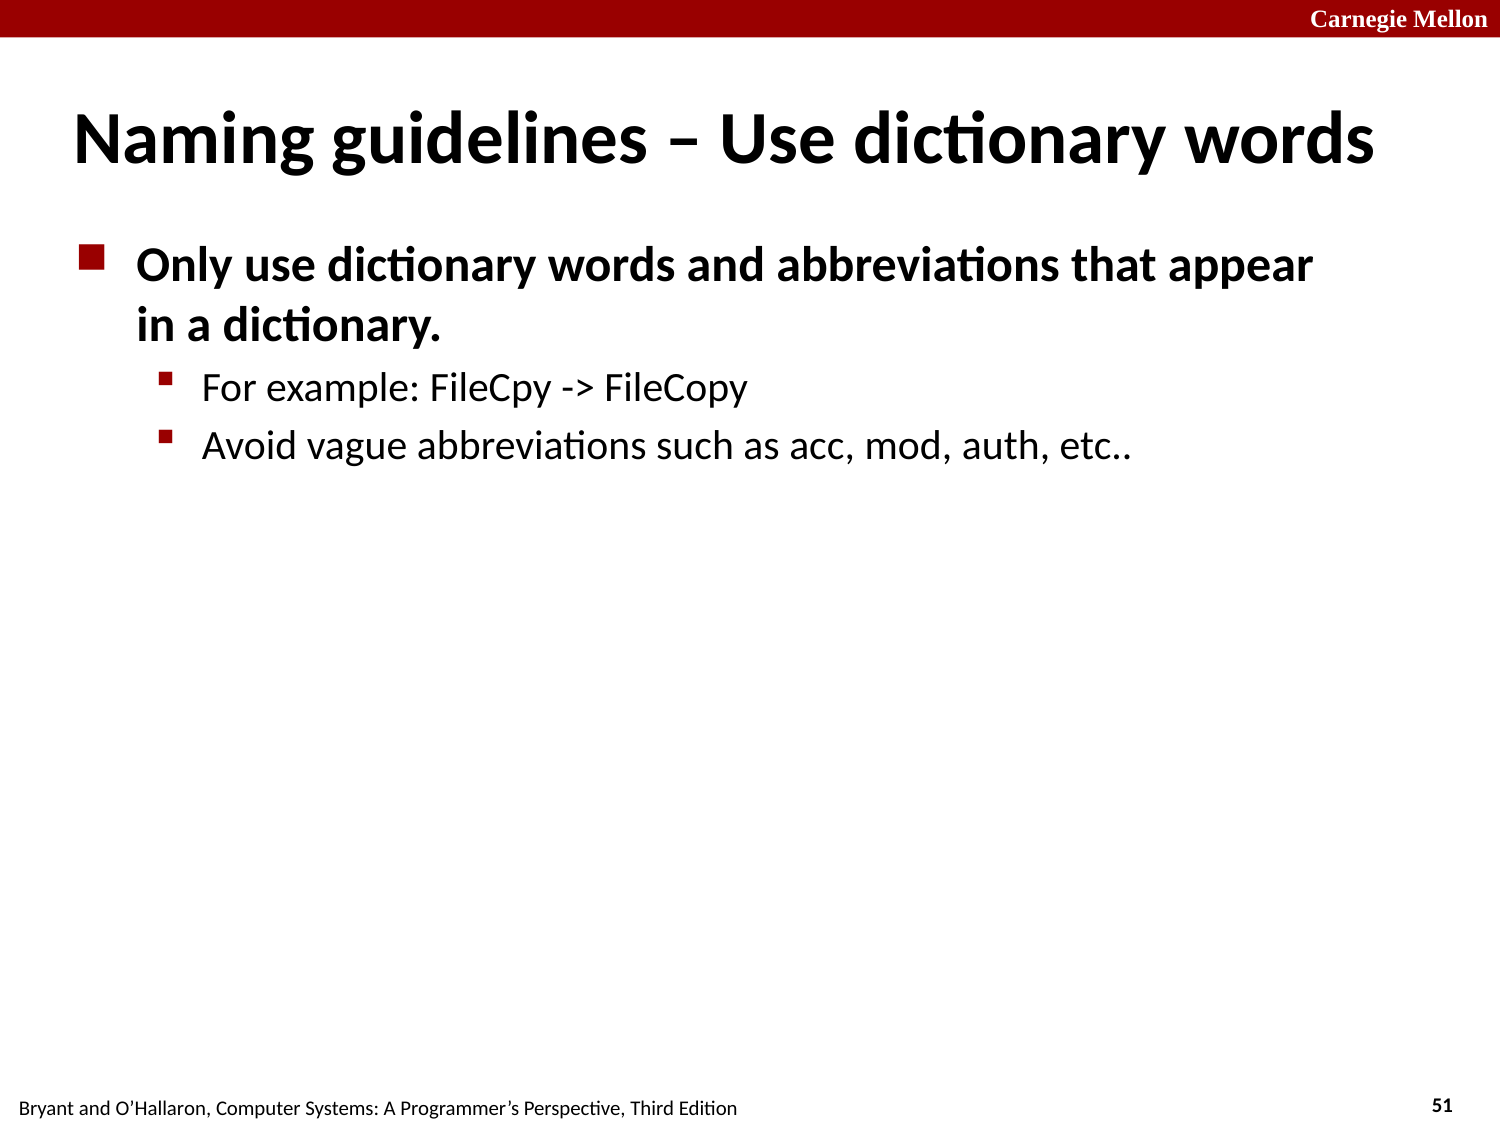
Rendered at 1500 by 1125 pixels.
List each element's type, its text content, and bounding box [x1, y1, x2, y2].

list Only use dictionary words and abbreviations that appear in a dictionary. For example: FileCpy -> FileCopy Avoid vague abbreviations such as acc, mod, auth, etc.. [64, 223, 1361, 1040]
title Naming guidelines – Use dictionary words [58, 71, 1459, 197]
